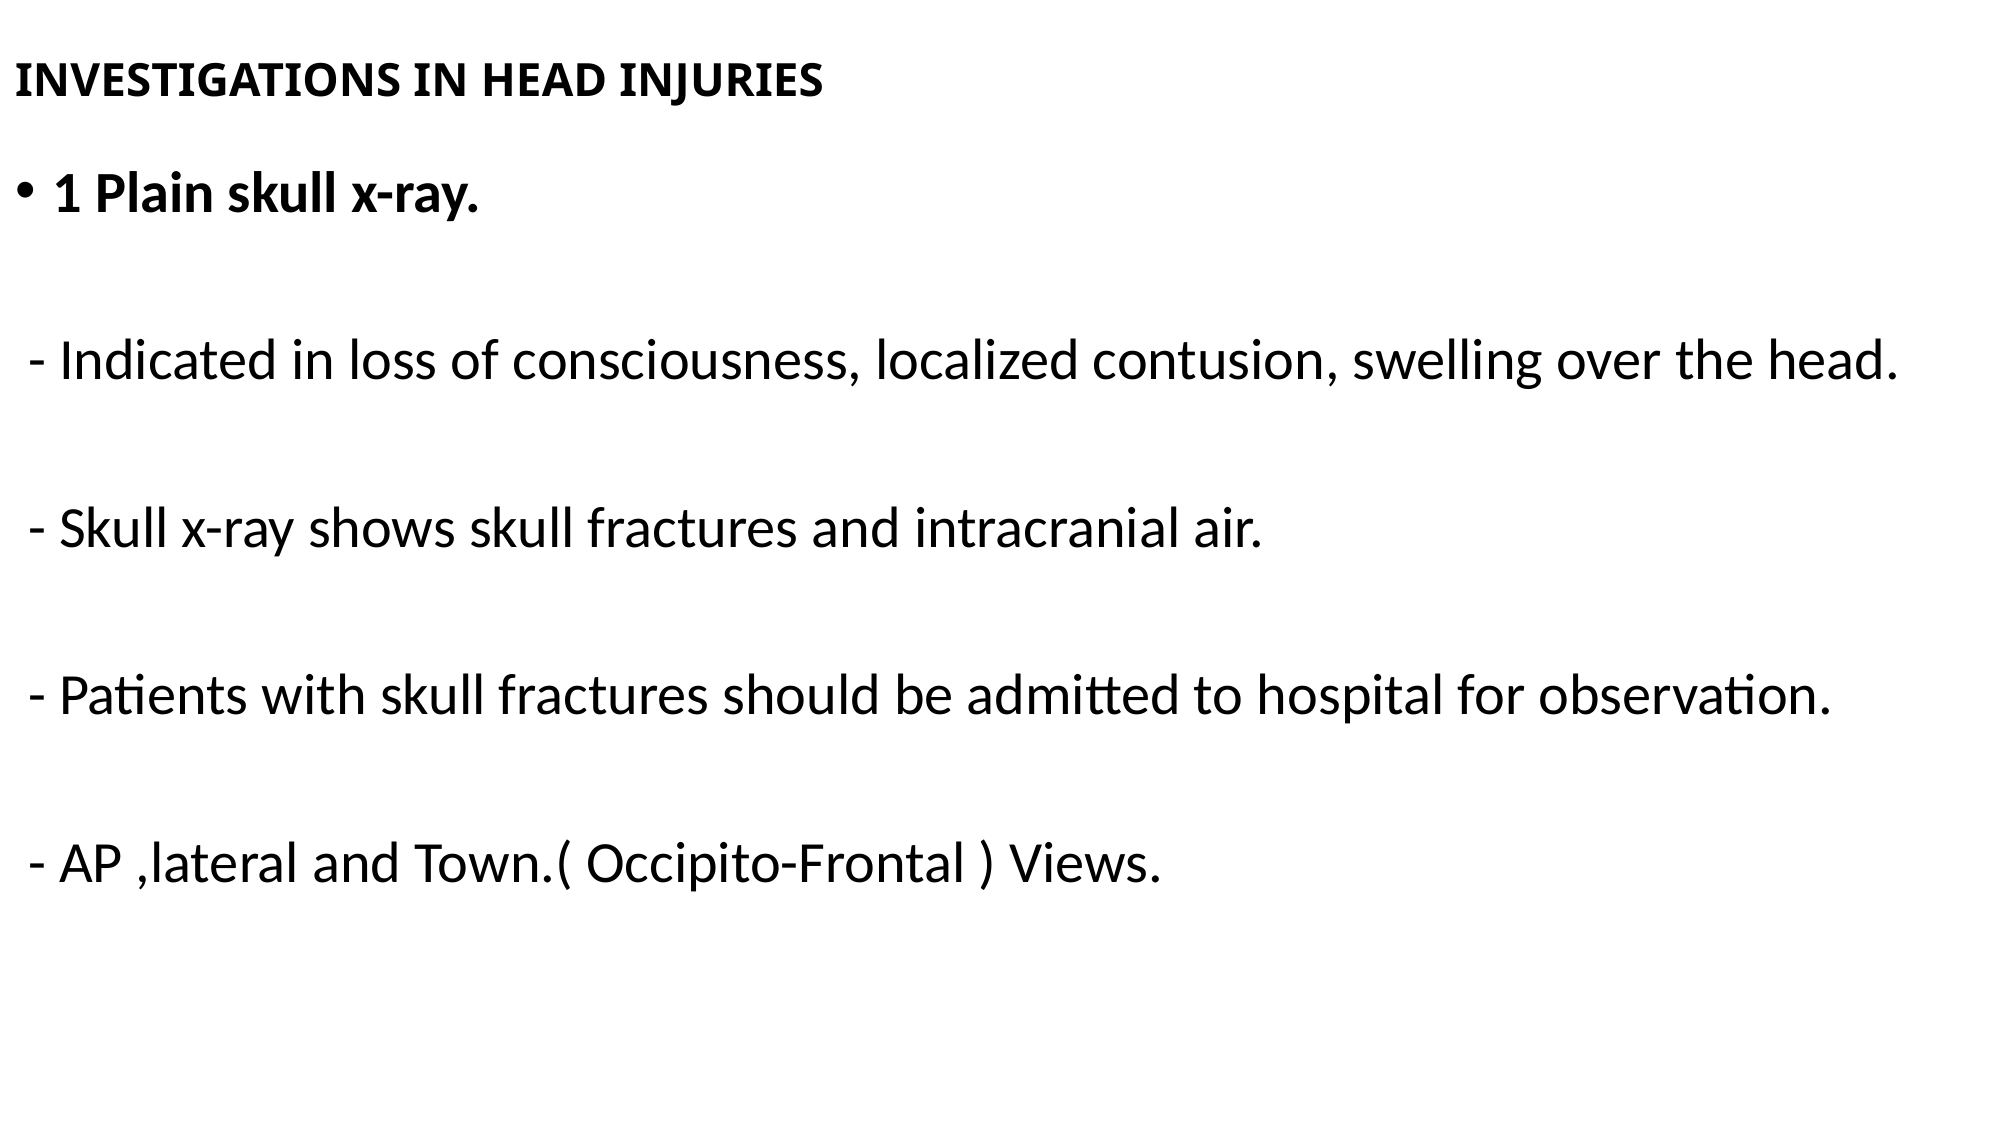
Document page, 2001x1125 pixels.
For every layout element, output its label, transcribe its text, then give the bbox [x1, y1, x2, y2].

title INVESTIGATIONS IN HEAD INJURIES [0, 0, 1863, 154]
list 1 Plain skull x-ray. - Indicated in loss of consciousness, localized contusion, swelling over the head. - Skull x-ray shows skull fractures and intracranial air. - Patients with skull fractures should be admitted to hospital for observation. - AP ,lateral and Town.( Occipito-Frontal ) Views. [0, 154, 2000, 1125]
